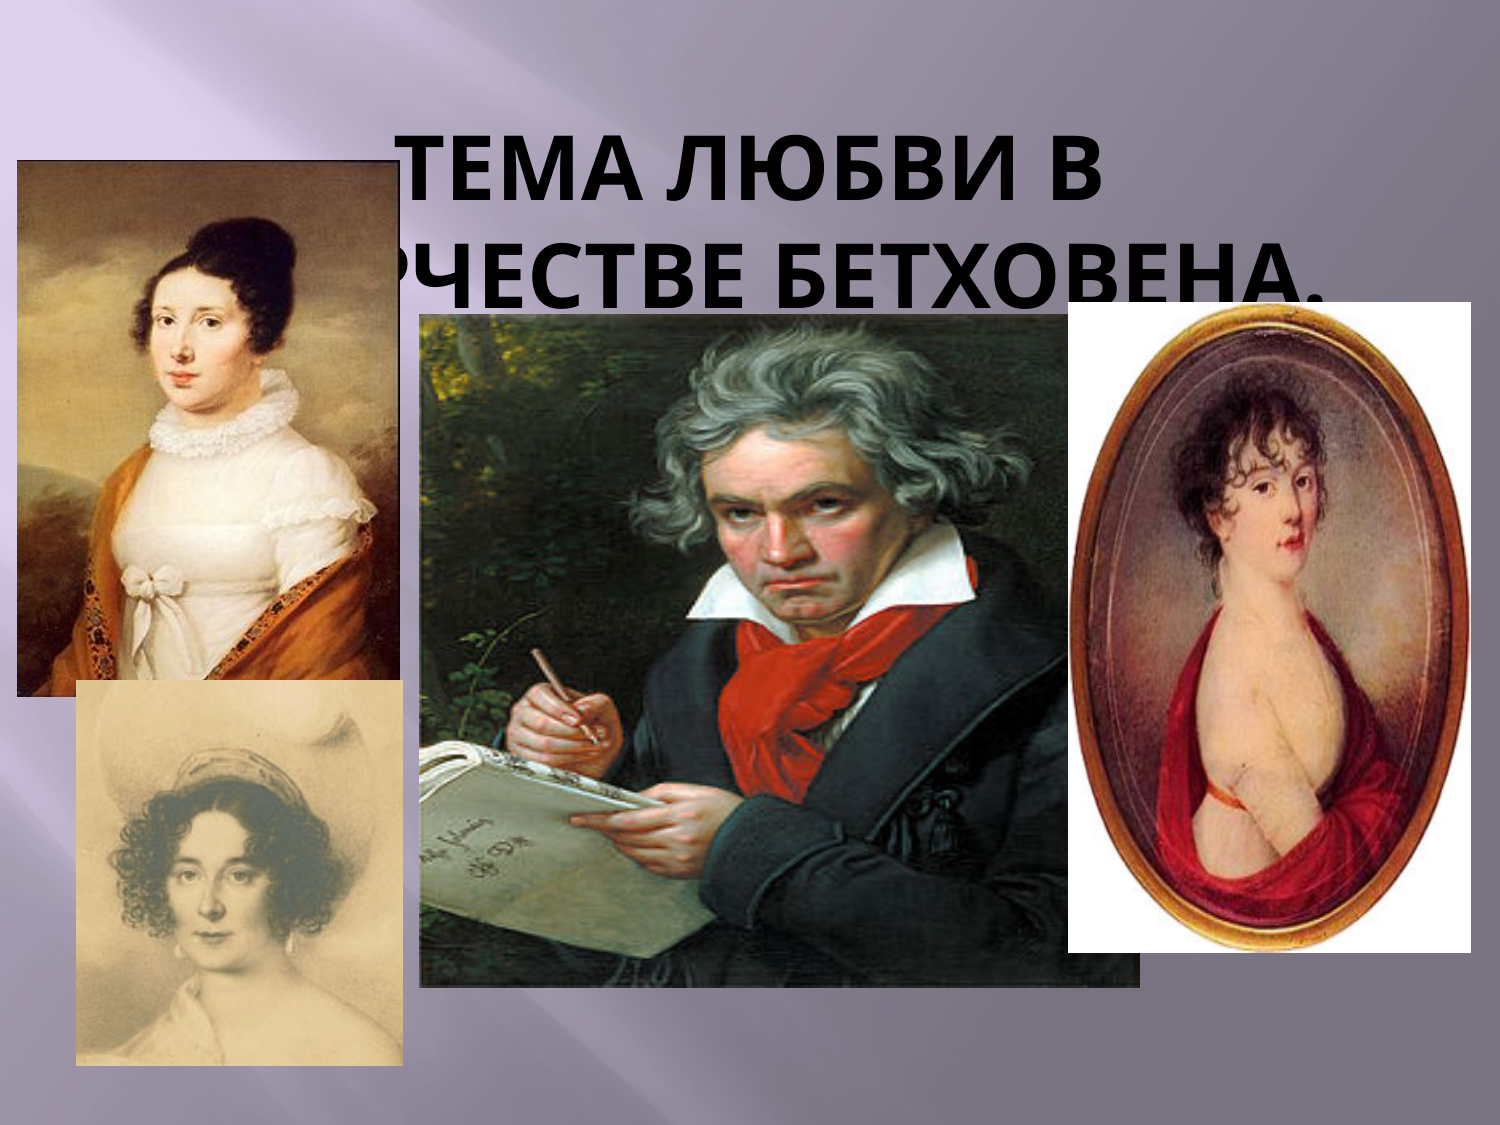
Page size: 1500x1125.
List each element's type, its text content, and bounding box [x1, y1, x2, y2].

title ТЕМА ЛЮБВИ В ТВОРЧЕСТВЕ БЕТХОВЕНА. [112, 30, 1388, 314]
picture [17, 160, 403, 1066]
picture [418, 302, 1471, 988]
